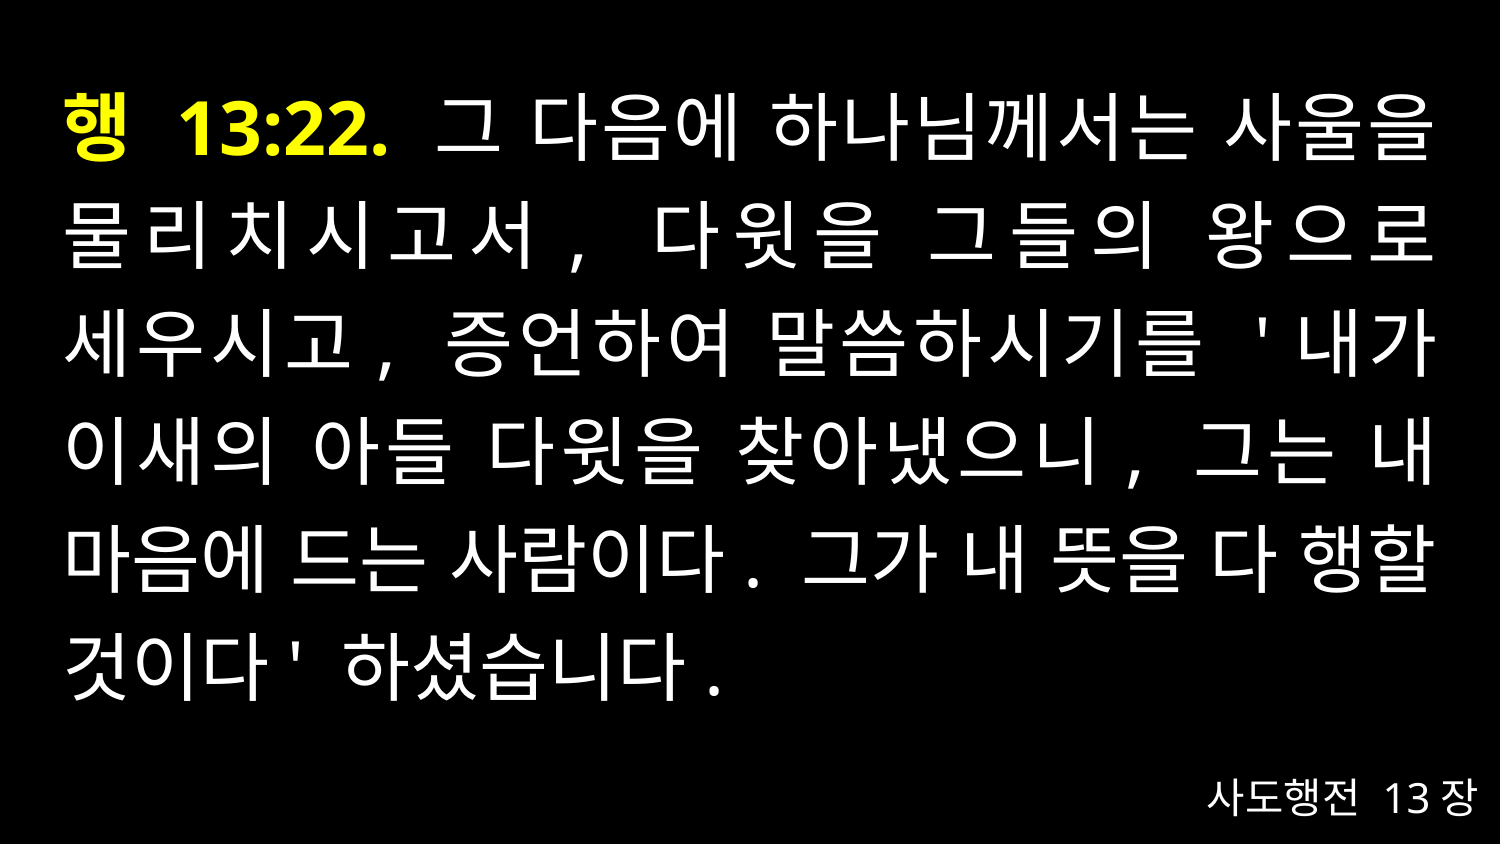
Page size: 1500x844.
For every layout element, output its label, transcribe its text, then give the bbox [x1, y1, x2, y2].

subtitle 사도행전 13장 [916, 770, 1500, 844]
title 행 13:22. 그 다음에 하나님께서는 사울을 물리치시고서, 다윗을 그들의 왕으로 세우시고, 증언하여 말씀하시기를 '내가 이새의 아들 다윗을 찾아냈으니, 그는 내 마음에 드는 사람이다. 그가 내 뜻을 다 행할 것이다' 하셨습니다. [0, 0, 1500, 844]
